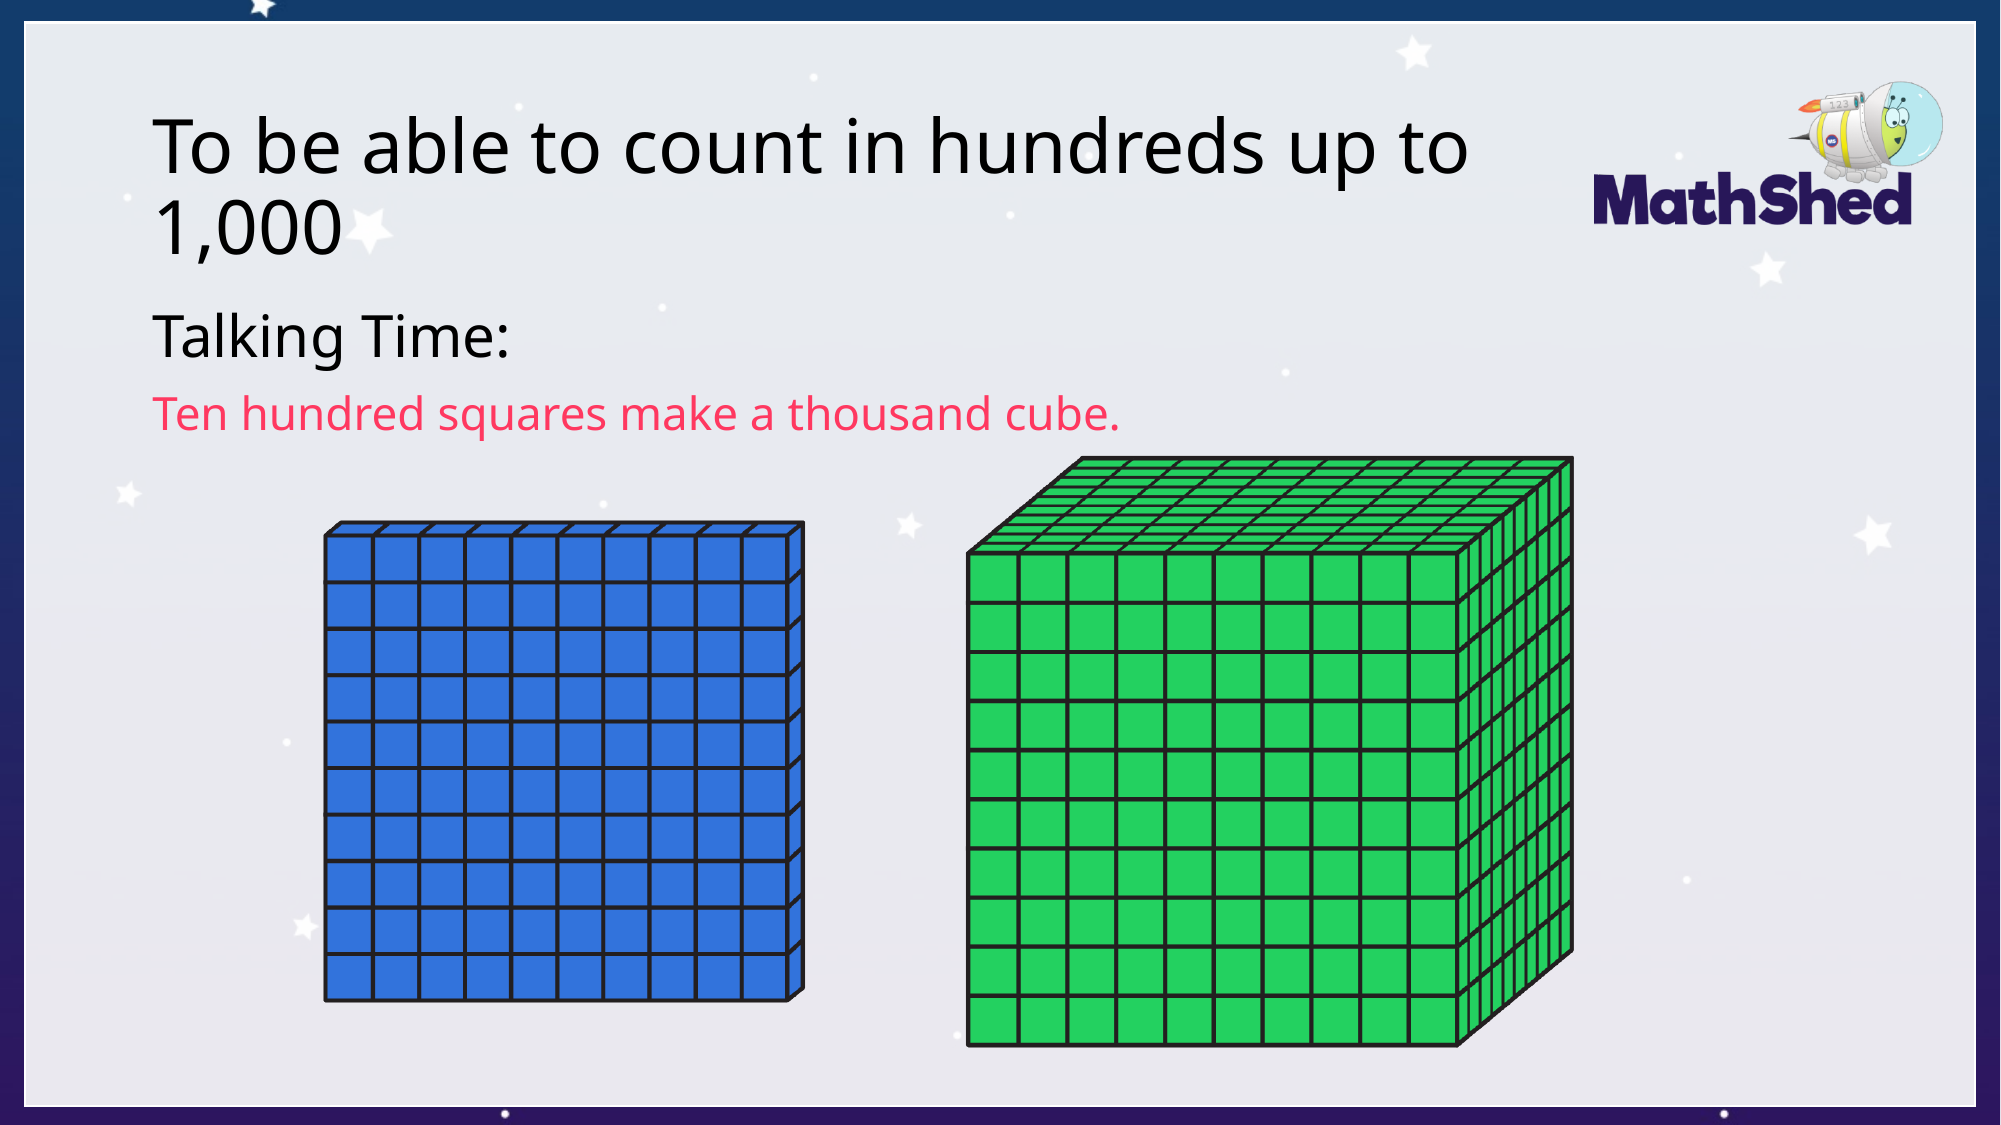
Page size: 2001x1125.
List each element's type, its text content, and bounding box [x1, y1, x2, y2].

list Talking Time: Ten hundred squares make a thousand cube. [137, 299, 1863, 1014]
title To be able to count in hundreds up to 1,000 [137, 81, 1578, 299]
picture [0, 0, 2001, 1125]
